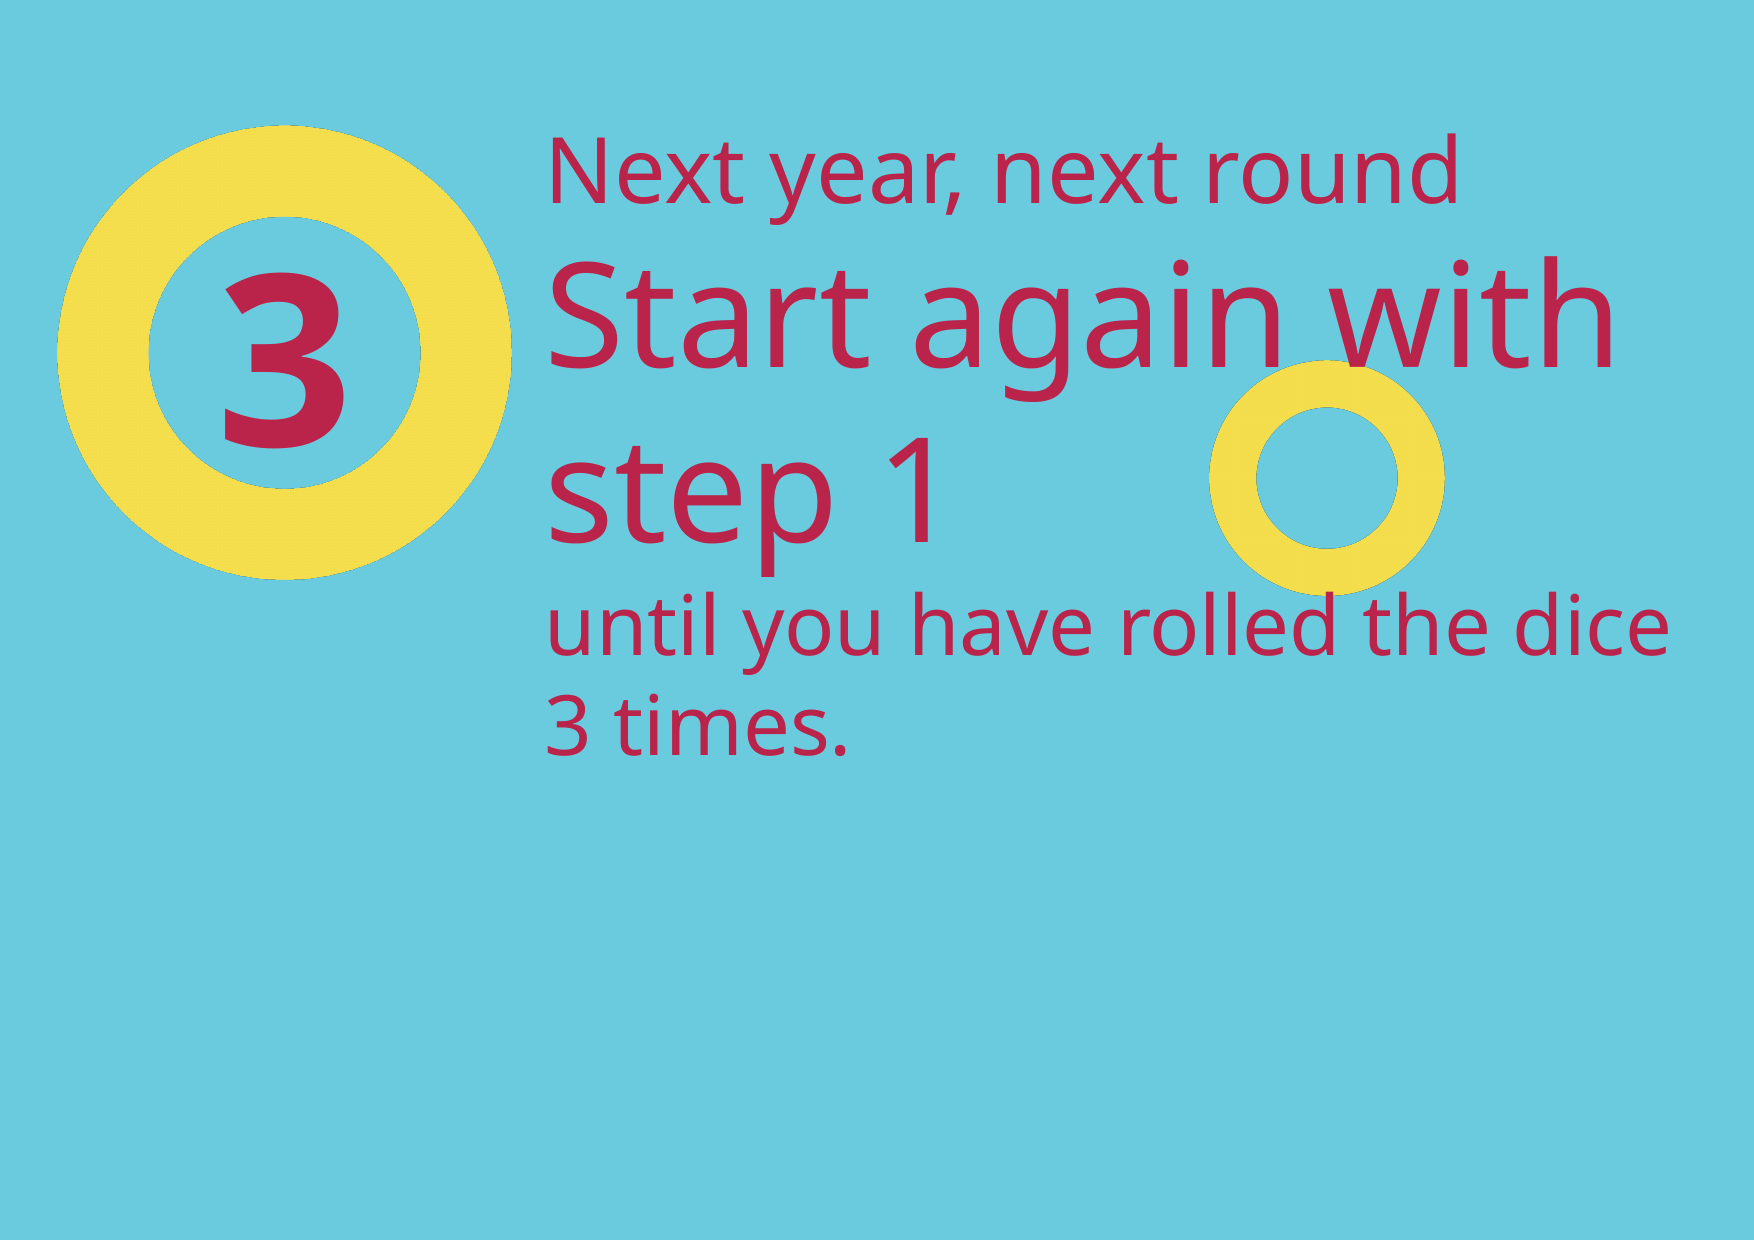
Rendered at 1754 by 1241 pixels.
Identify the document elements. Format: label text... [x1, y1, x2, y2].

picture [57, 125, 512, 580]
picture [1208, 360, 1445, 597]
text_box Next year, next round Start again with step 1 until you have rolled the dice 3 times. [530, 104, 1715, 780]
